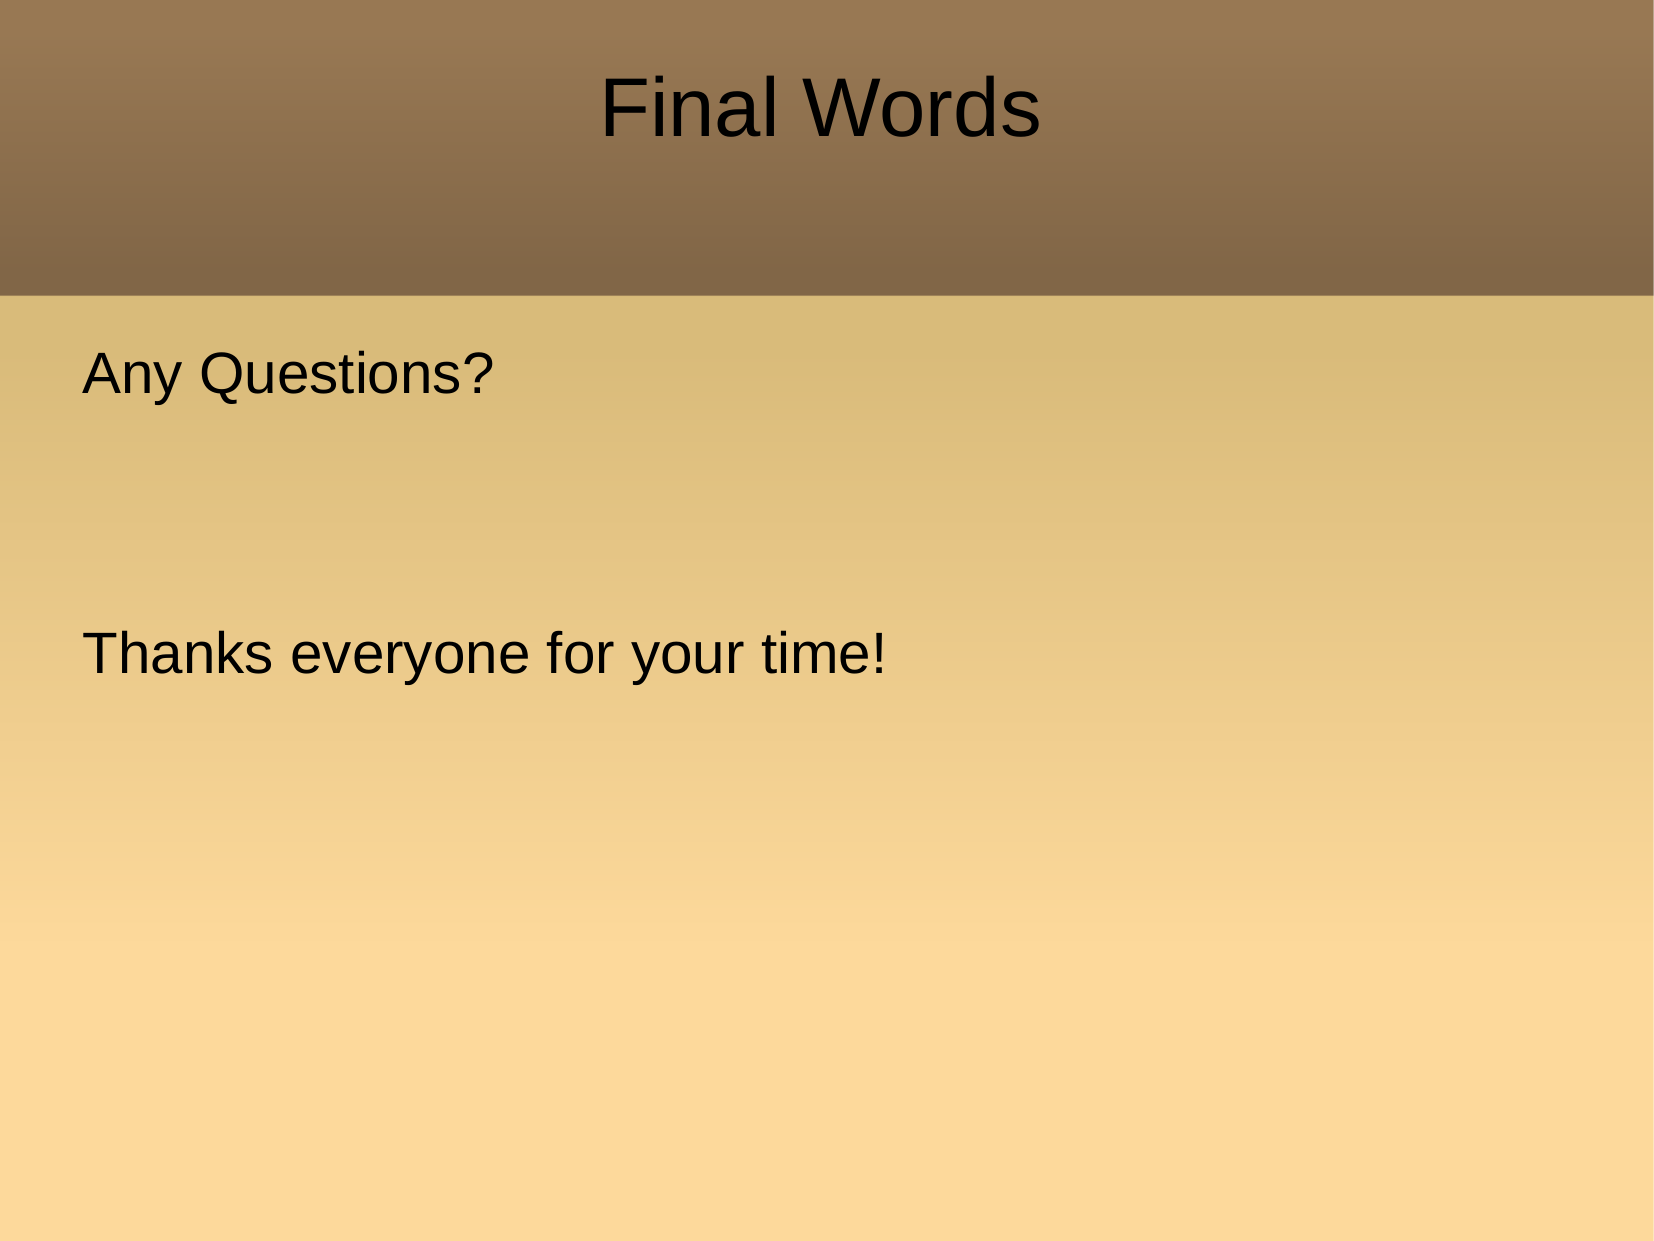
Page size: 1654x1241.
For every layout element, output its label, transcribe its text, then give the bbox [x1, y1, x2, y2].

text_box Final Words [76, 7, 1565, 200]
picture [0, 0, 1654, 1241]
text_box Any Questions? Thanks everyone for your time! [82, 290, 1571, 1094]
